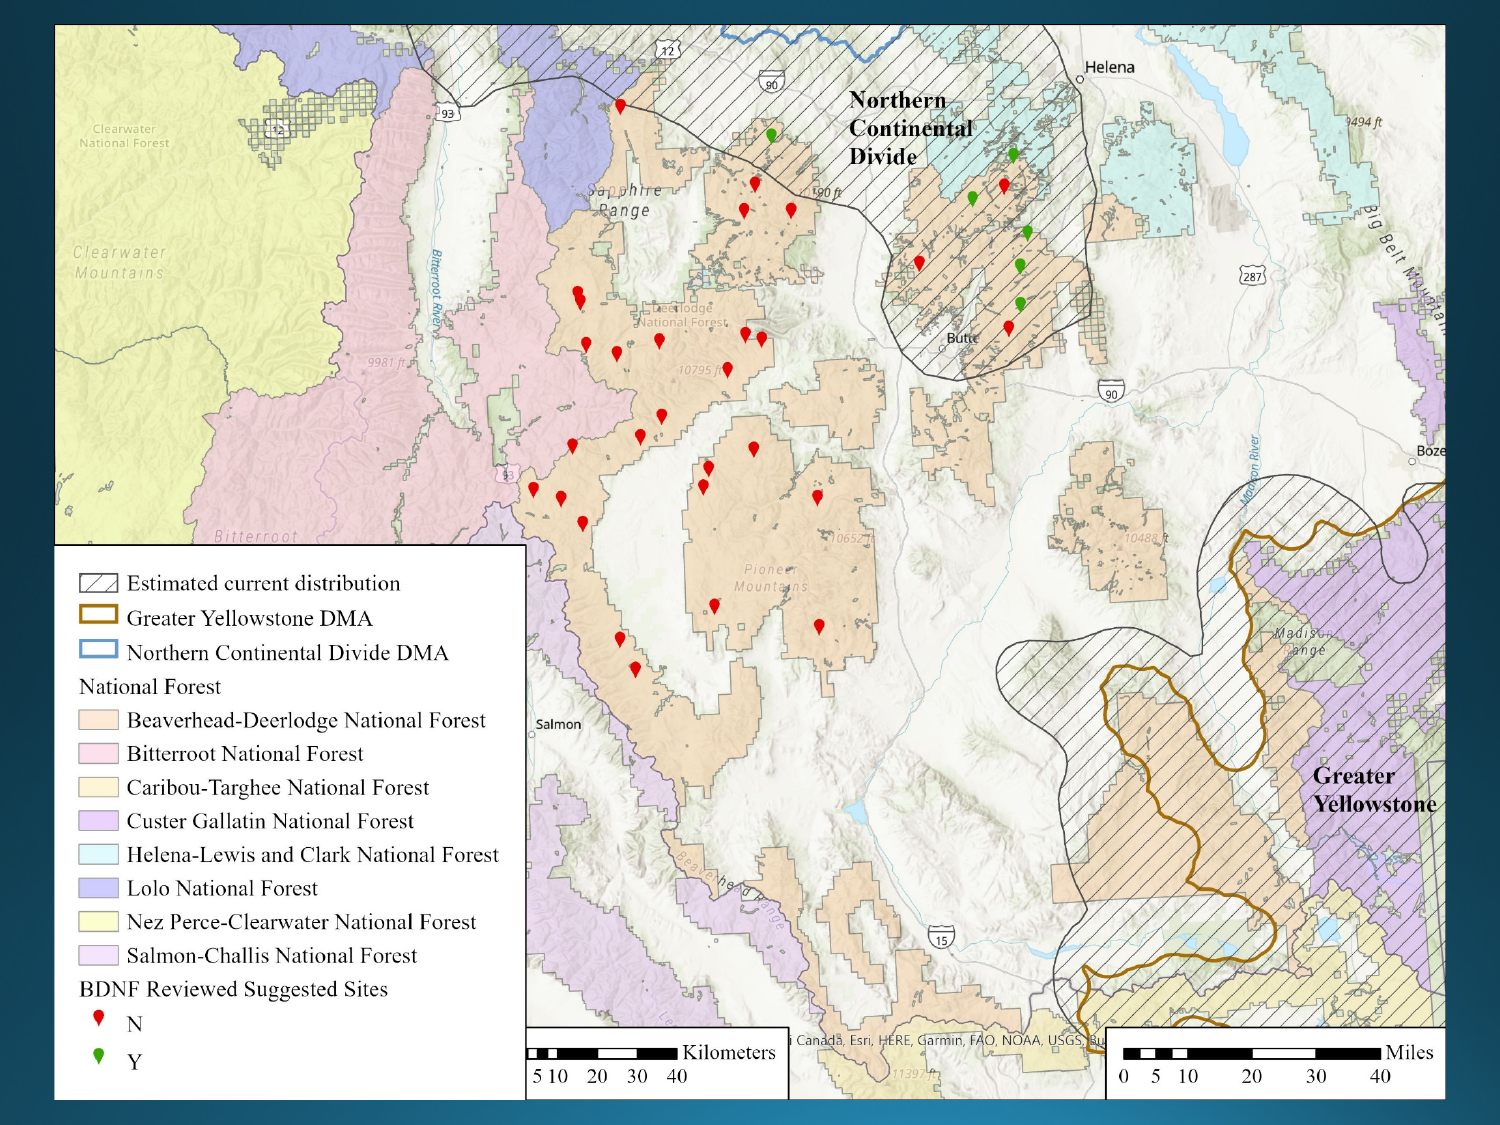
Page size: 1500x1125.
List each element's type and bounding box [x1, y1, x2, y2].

list [54, 24, 1446, 1100]
picture [0, 0, 1500, 1125]
